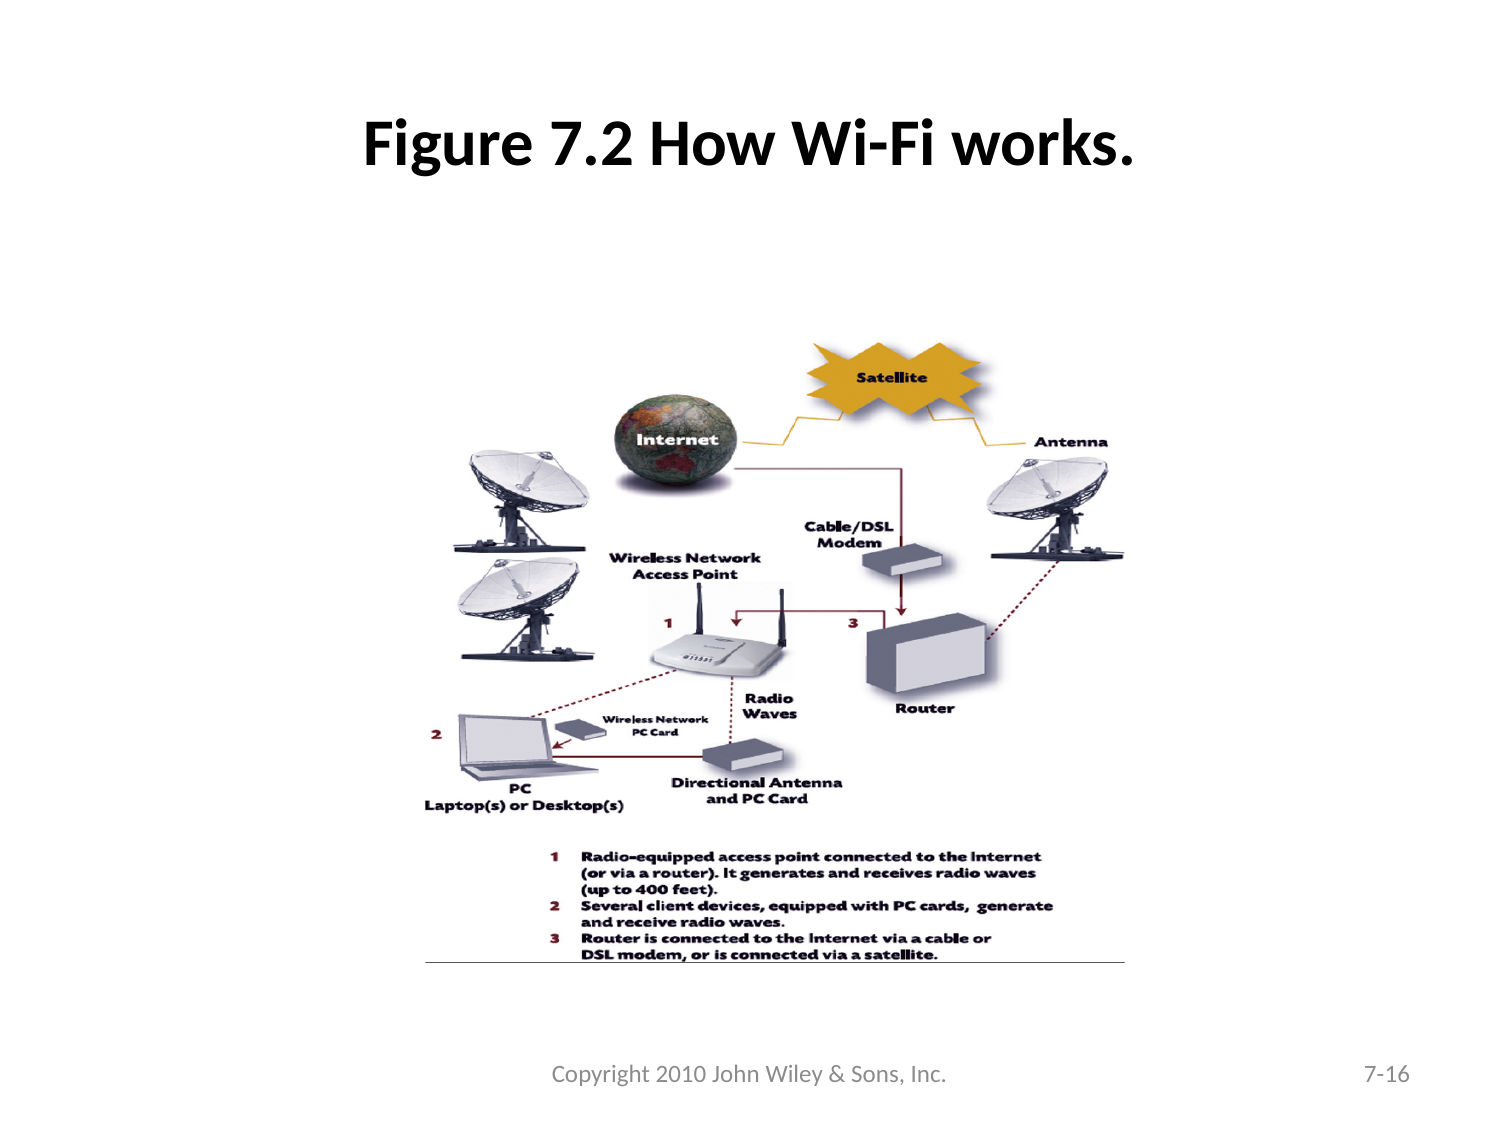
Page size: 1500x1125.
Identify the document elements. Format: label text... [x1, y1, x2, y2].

footer Copyright 2010 John Wiley & Sons, Inc. [512, 1042, 988, 1103]
title Figure 7.2 How Wi-Fi works. [75, 45, 1425, 233]
slide_number 7-16 [1074, 1042, 1425, 1103]
picture [424, 337, 1126, 963]
